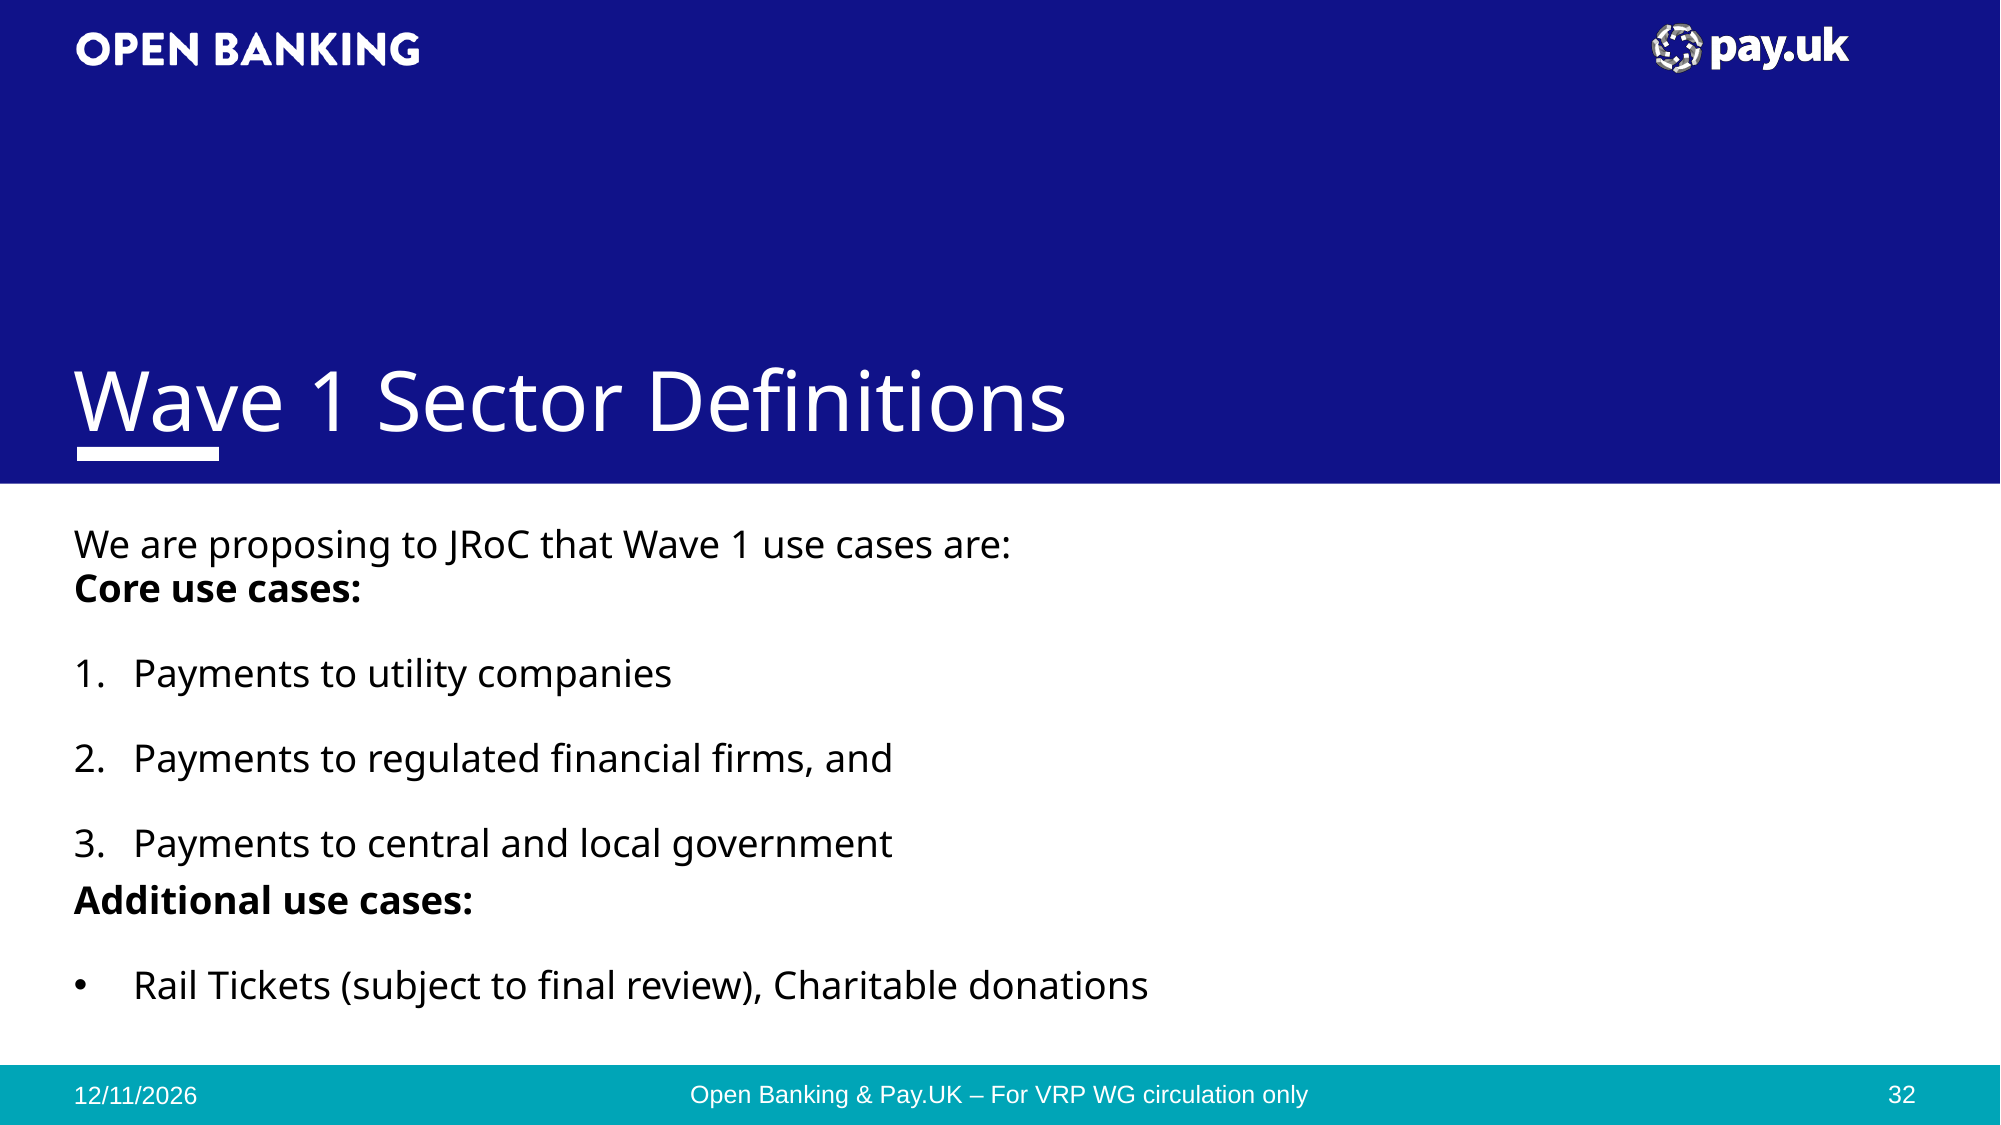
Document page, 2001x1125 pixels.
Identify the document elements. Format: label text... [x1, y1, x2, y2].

picture [1644, 12, 1856, 78]
picture [43, 0, 452, 97]
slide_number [59, 1065, 509, 1125]
title Wave 1 Sector Definitions [59, 163, 1505, 455]
slide_number 32 [1412, 1064, 1932, 1124]
footer Open Banking & Pay.UK – For VRP WG circulation only [662, 1064, 1338, 1124]
list We are proposing to JRoC that Wave 1 use cases are: Core use cases: Payments to utility companies Payments to regulated financial firms, and Payments to central and local government Additional use cases: Rail Tickets (subject to final review), Charitable donations [59, 512, 1932, 1017]
